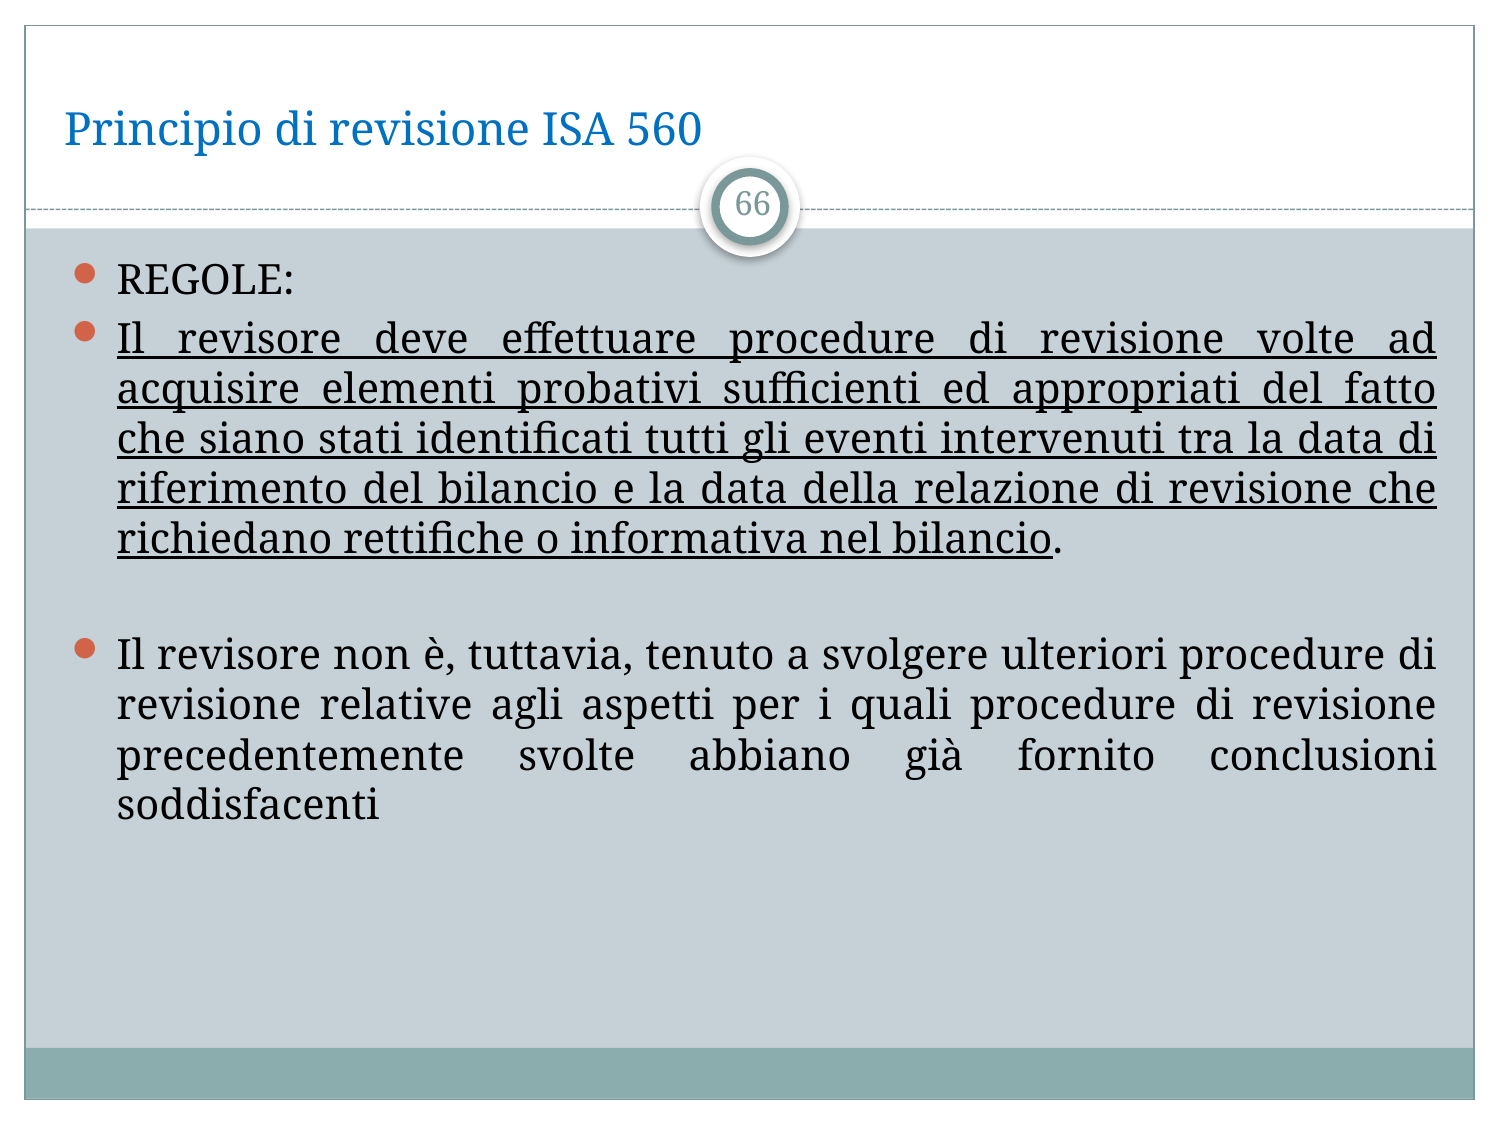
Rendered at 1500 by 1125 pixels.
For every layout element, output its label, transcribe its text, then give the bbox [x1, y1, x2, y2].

list REGOLE: Il revisore deve effettuare procedure di revisione volte ad acquisire elementi probativi sufficienti ed appropriati del fatto che siano stati identificati tutti gli eventi intervenuti tra la data di riferimento del bilancio e la data della relazione di revisione che richiedano rettifiche o informativa nel bilancio. Il revisore non è, tuttavia, tenuto a svolgere ulteriori procedure di revisione relative agli aspetti per i quali procedure di revisione precedentemente svolte abbiano già fornito conclusioni soddisfacenti [56, 245, 1452, 996]
slide_number 66 [715, 168, 791, 241]
title Principio di revisione ISA 560 [49, 37, 1450, 162]
